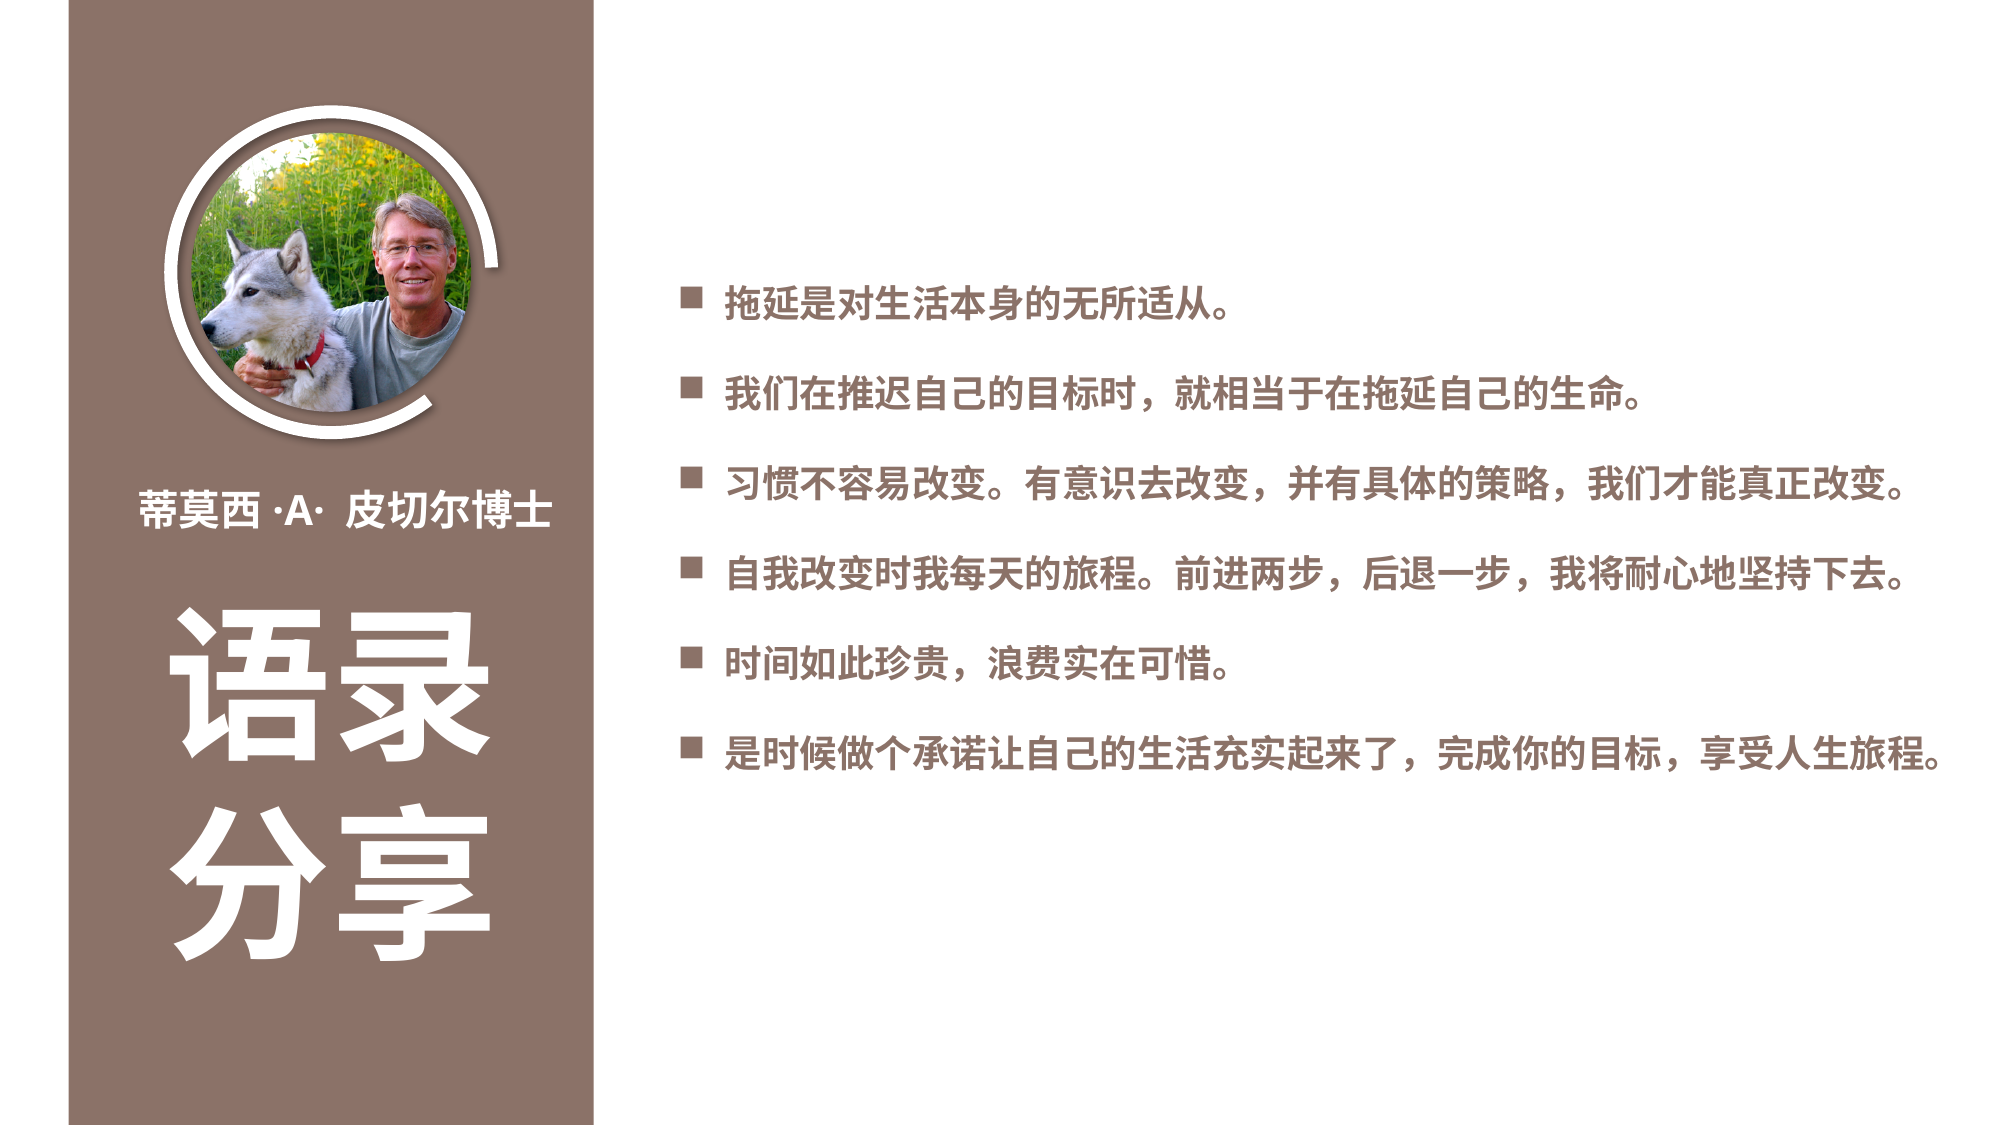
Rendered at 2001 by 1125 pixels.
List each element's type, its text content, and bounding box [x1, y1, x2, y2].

text_box 蒂莫西·A· 皮切尔博士 [122, 476, 570, 542]
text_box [164, 105, 499, 440]
text_box 语录 分享 [149, 571, 513, 987]
text_box [68, 0, 595, 1125]
text_box 拖延是对生活本身的无所适从。 我们在推迟自己的目标时，就相当于在拖延自己的生命。 习惯不容易改变。有意识去改变，并有具体的策略，我们才能真正改变。 自我改变时我每天的旅程。前进两步，后退一步，我将耐心地坚持下去。 时间如此珍贵，浪费实在可惜。 是时候做个承诺让自己的生活充实起来了，完成你的目标，享受人生旅程。 [663, 227, 1978, 783]
